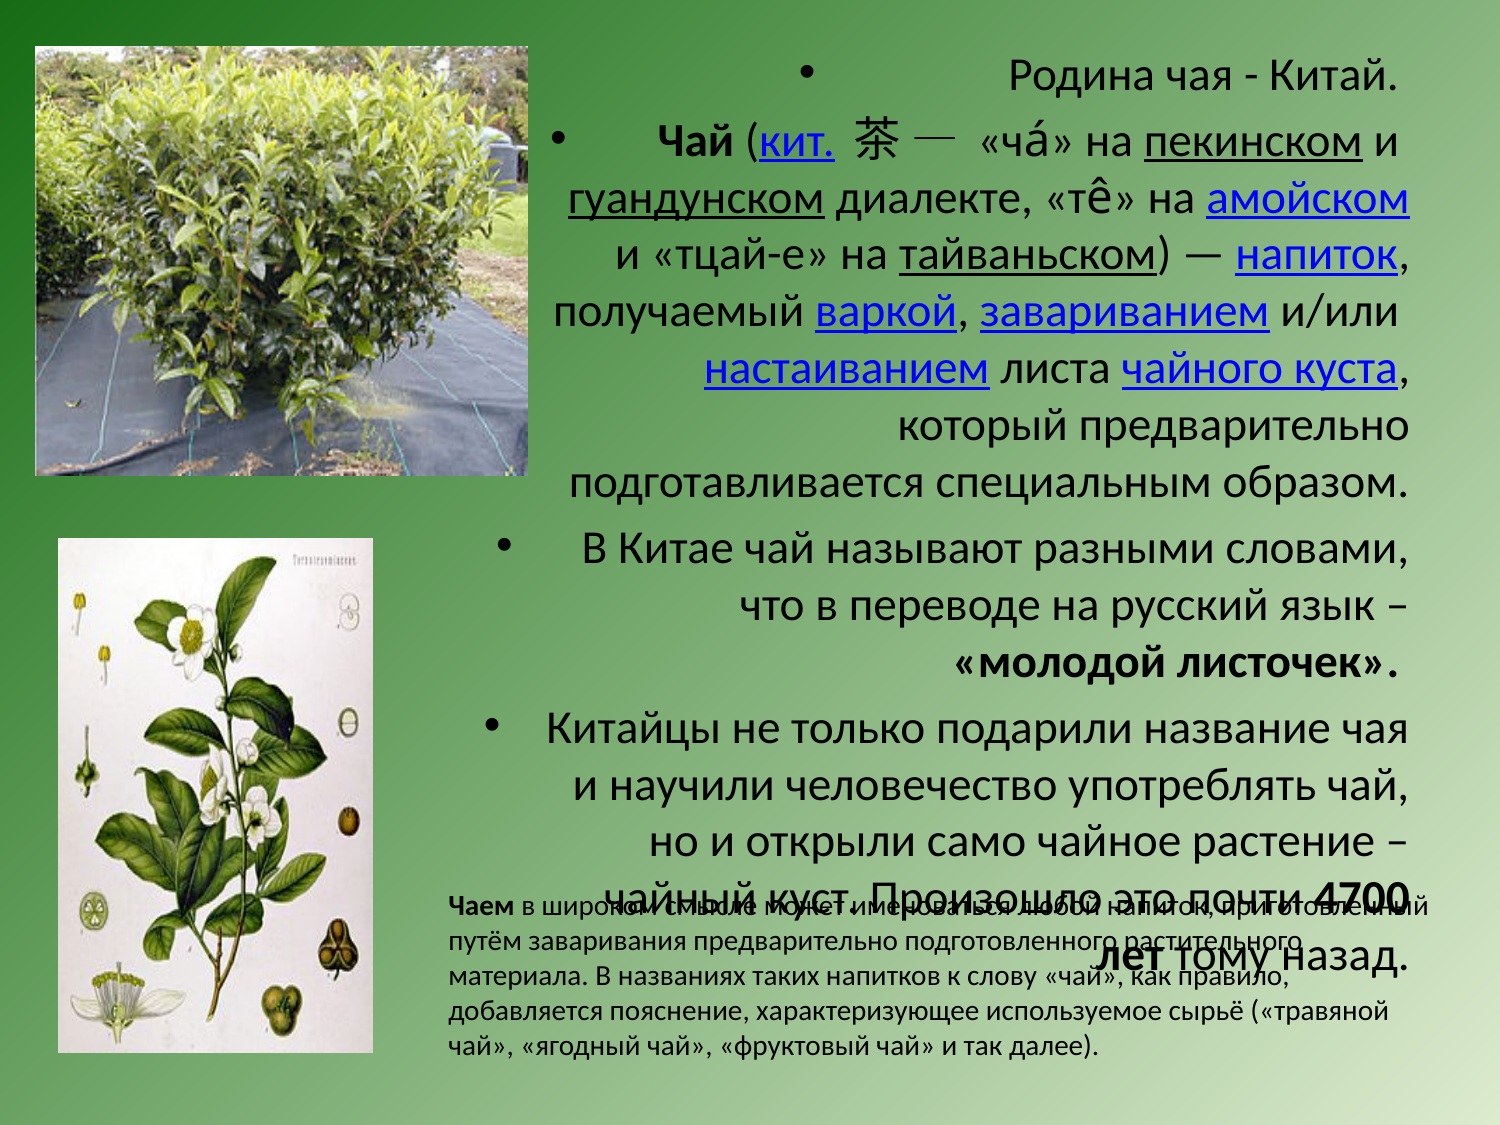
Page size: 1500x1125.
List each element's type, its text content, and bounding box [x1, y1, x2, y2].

list Родина чая - Китай. Чай (кит. 茶 — «ча́» на пекинском и гуандунском диалекте, «те̂» на амойском и «тцай-е» на тайваньском) — напиток, получаемый варкой, завариванием и/или настаиванием листа чайного куста, который предварительно подготавливается специальным образом. В Китае чай называют разными словами, что в переводе на русский язык – «молодой листочек». Китайцы не только подарили название чая и научили человечество употреблять чай, но и открыли само чайное растение – чайный куст. Произошло это почти 4700 лет тому назад. [468, 35, 1425, 878]
picture [58, 538, 373, 1053]
picture [34, 46, 528, 477]
text_box Чаем в широком смысле может именоваться любой напиток, приготовленный путём заваривания предварительно подготовленного растительного материала. В названиях таких напитков к слову «чай», как правило, добавляется пояснение, характеризующее используемое сырьё («травяной чай», «ягодный чай», «фруктовый чай» и так далее). [433, 878, 1453, 1069]
